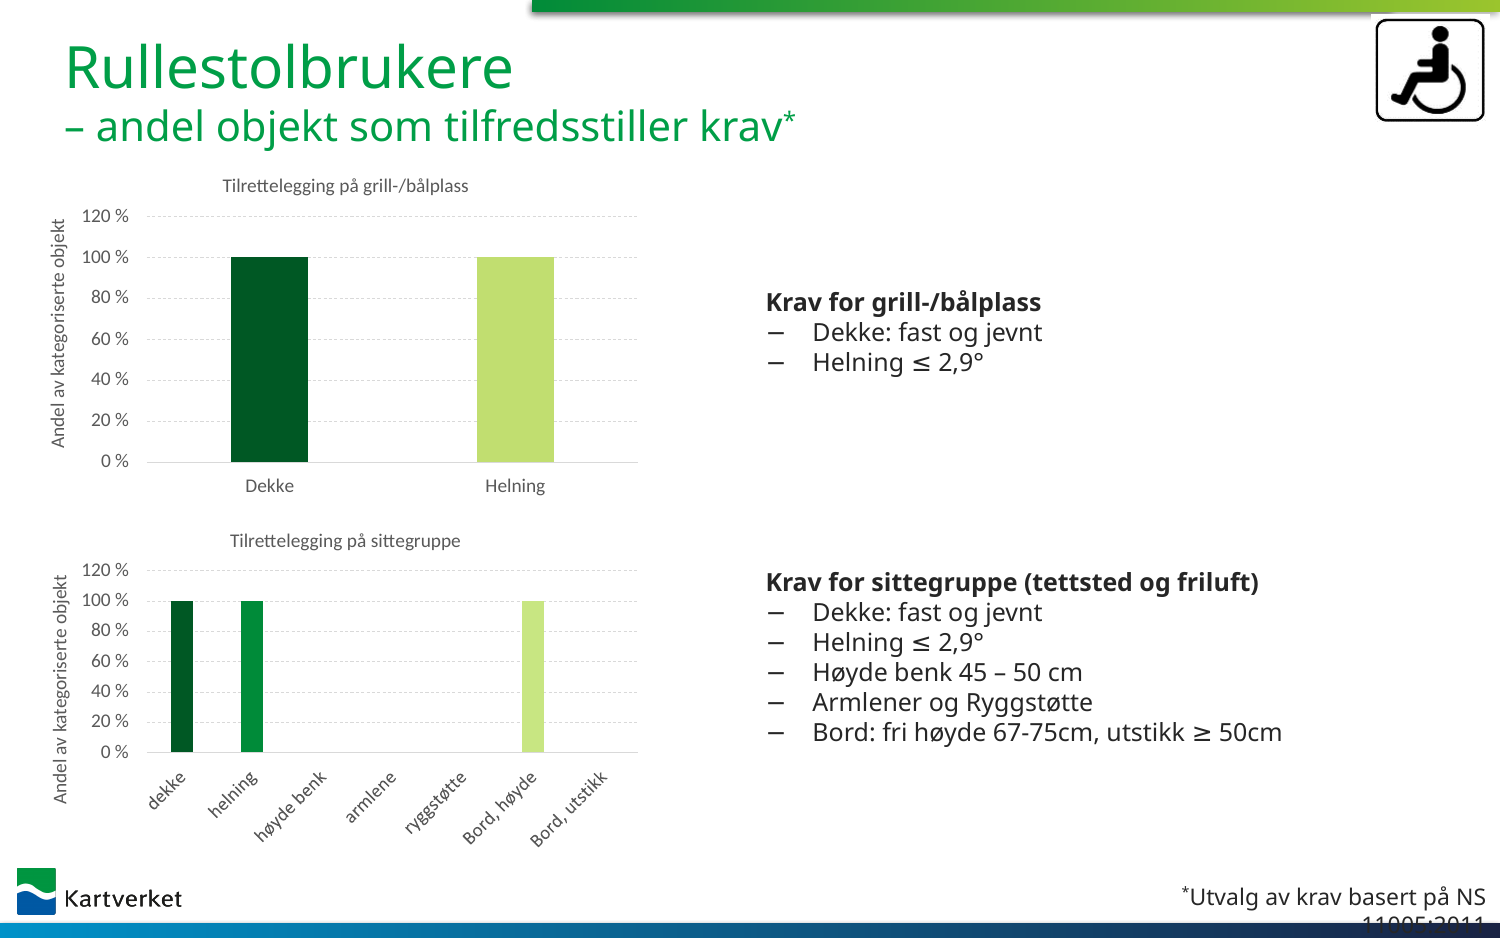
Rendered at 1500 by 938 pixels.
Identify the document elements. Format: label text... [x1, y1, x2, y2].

text_box Krav for grill-/bålplass Dekke: fast og jevnt Helning ≤ 2,9° [750, 279, 1452, 384]
text_box *Utvalg av krav basert på NS 11005:2011 [1068, 873, 1500, 938]
picture [1371, 13, 1491, 127]
text_box Krav for sittegruppe (tettsted og friluft) Dekke: fast og jevnt Helning ≤ 2,9° Høyde benk 45 – 50 cm Armlener og Ryggstøtte Bord: fri høyde 67-75cm, utstikk ≥ 50cm [750, 559, 1500, 754]
picture [41, 166, 650, 505]
text_box Rullestolbrukere – andel objekt som tilfredsstiller krav* [49, 14, 1431, 158]
picture [41, 520, 650, 859]
